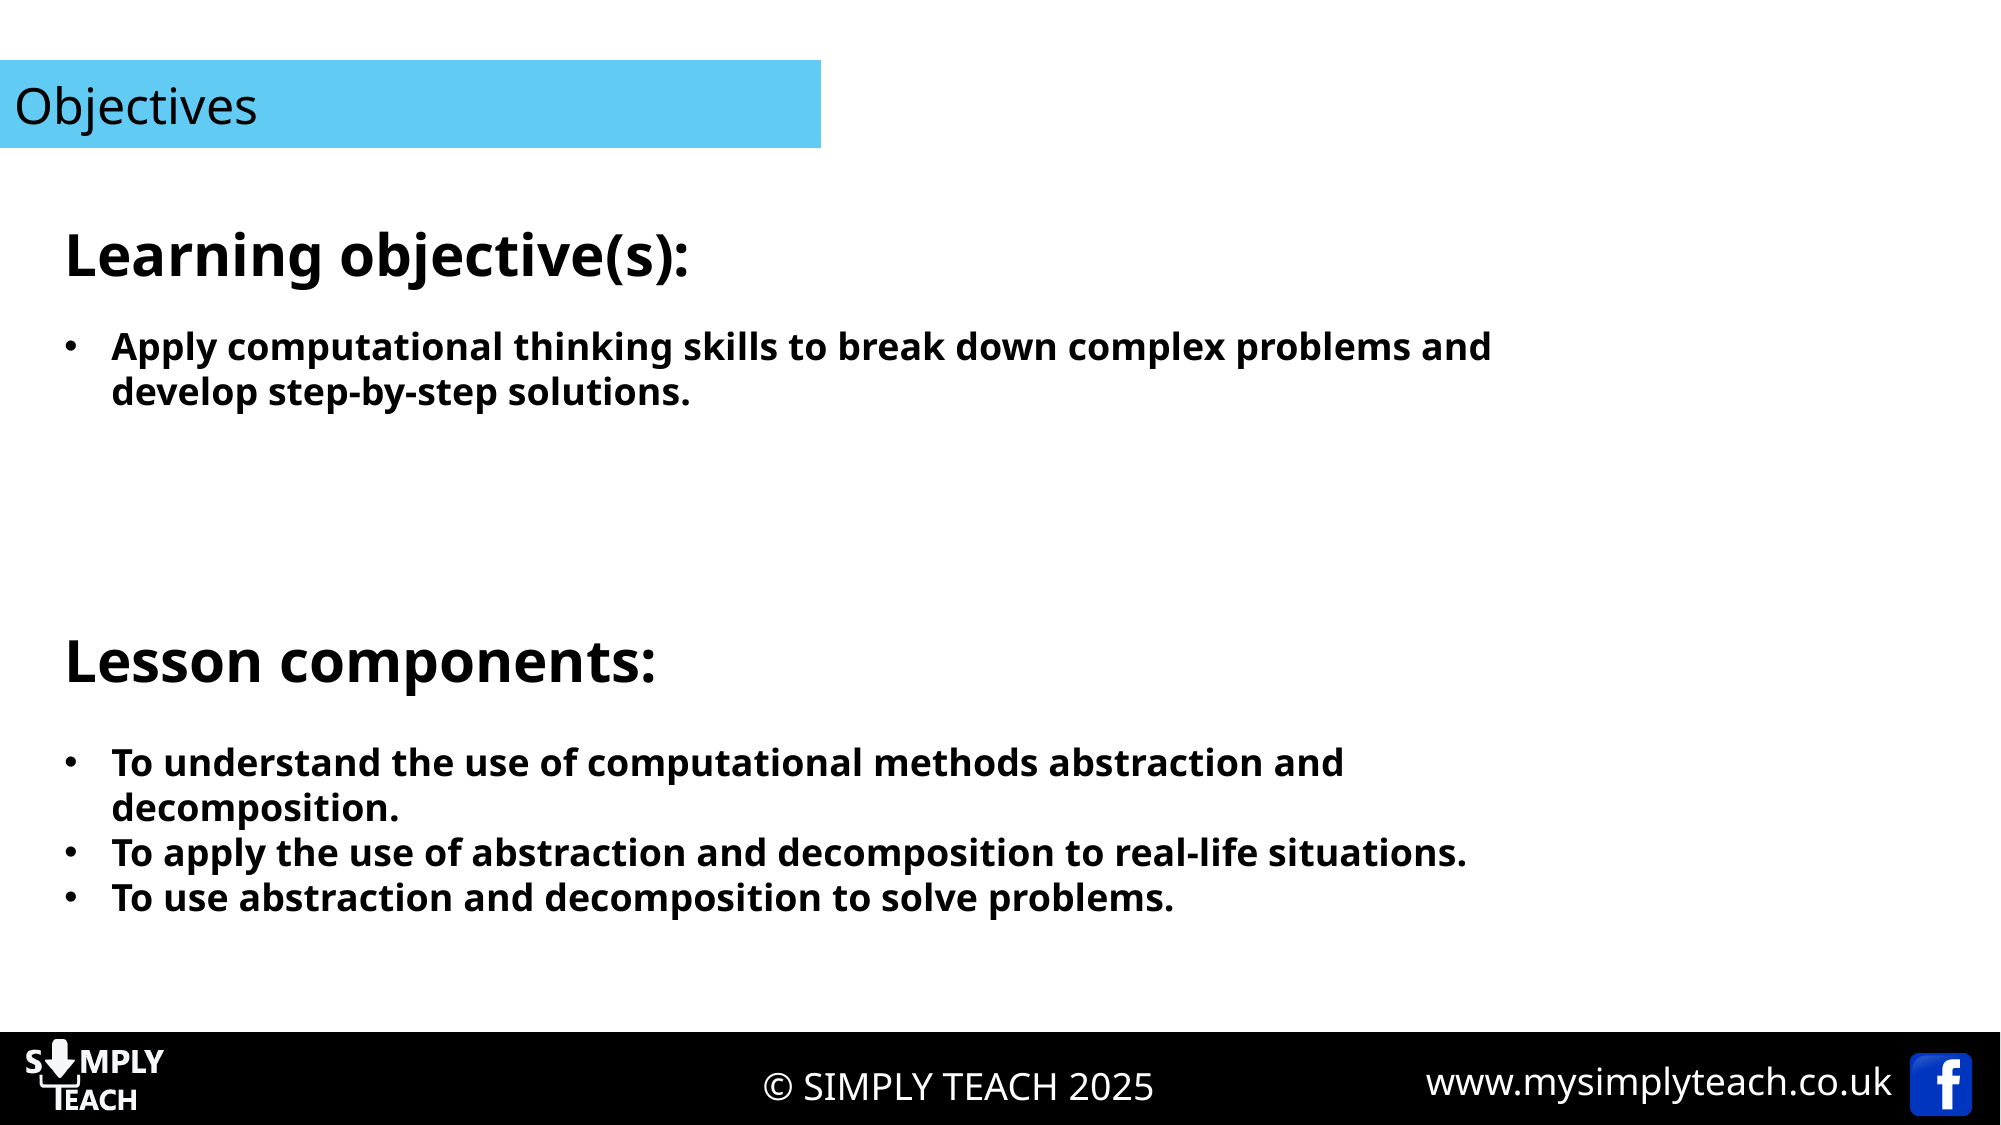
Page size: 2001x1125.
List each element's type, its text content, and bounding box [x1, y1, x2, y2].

picture [1907, 1050, 1975, 1119]
text_box Lesson components: To understand the use of computational methods abstraction and decomposition. To apply the use of abstraction and decomposition to real-life situations. To use abstraction and decomposition to solve problems. [49, 617, 1625, 972]
text_box Objectives [0, 60, 821, 148]
text_box Learning objective(s): Apply computational thinking skills to break down complex problems and develop step-by-step solutions. [49, 210, 1625, 421]
picture [15, 1033, 182, 1122]
